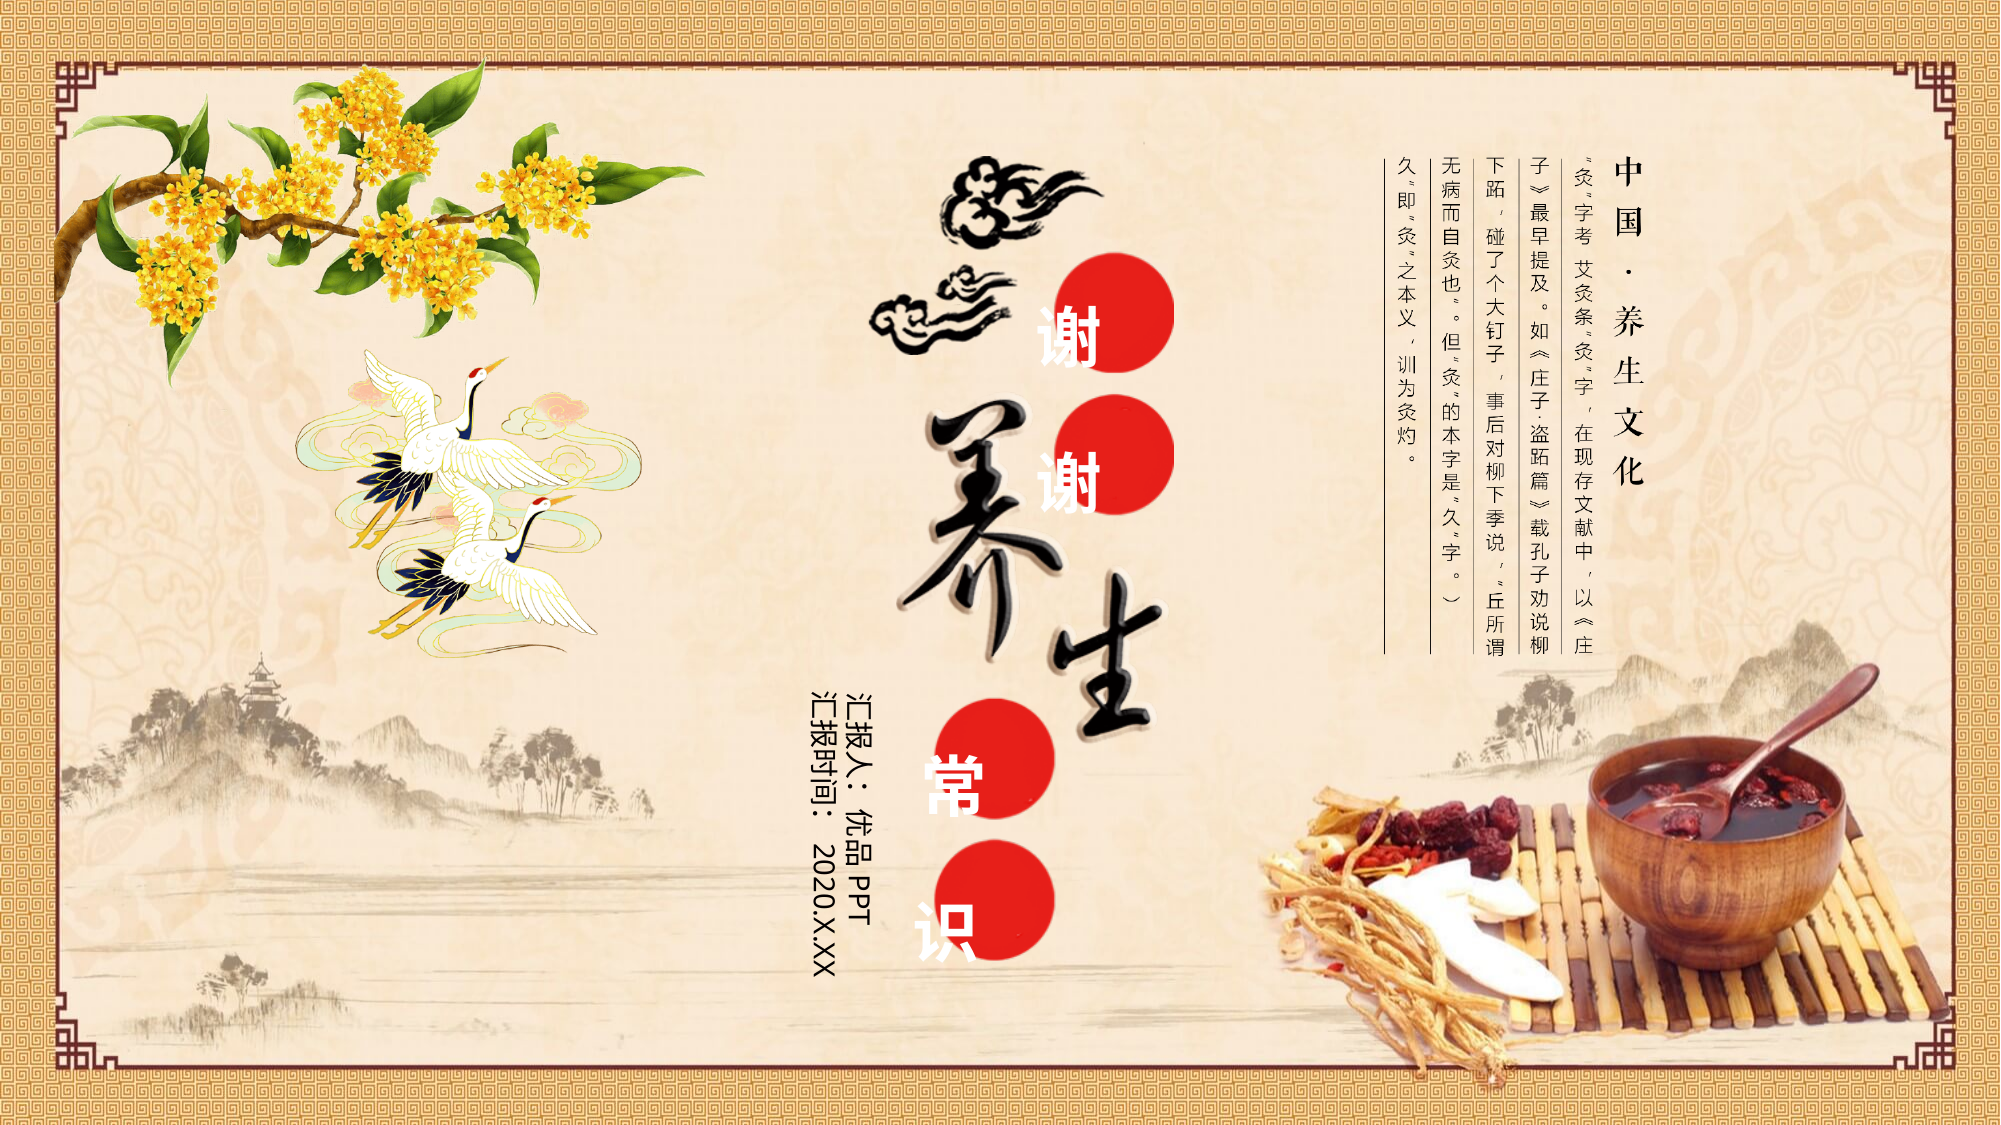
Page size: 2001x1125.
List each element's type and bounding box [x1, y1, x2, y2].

picture [0, 0, 2000, 1125]
text_box [897, 208, 1199, 958]
